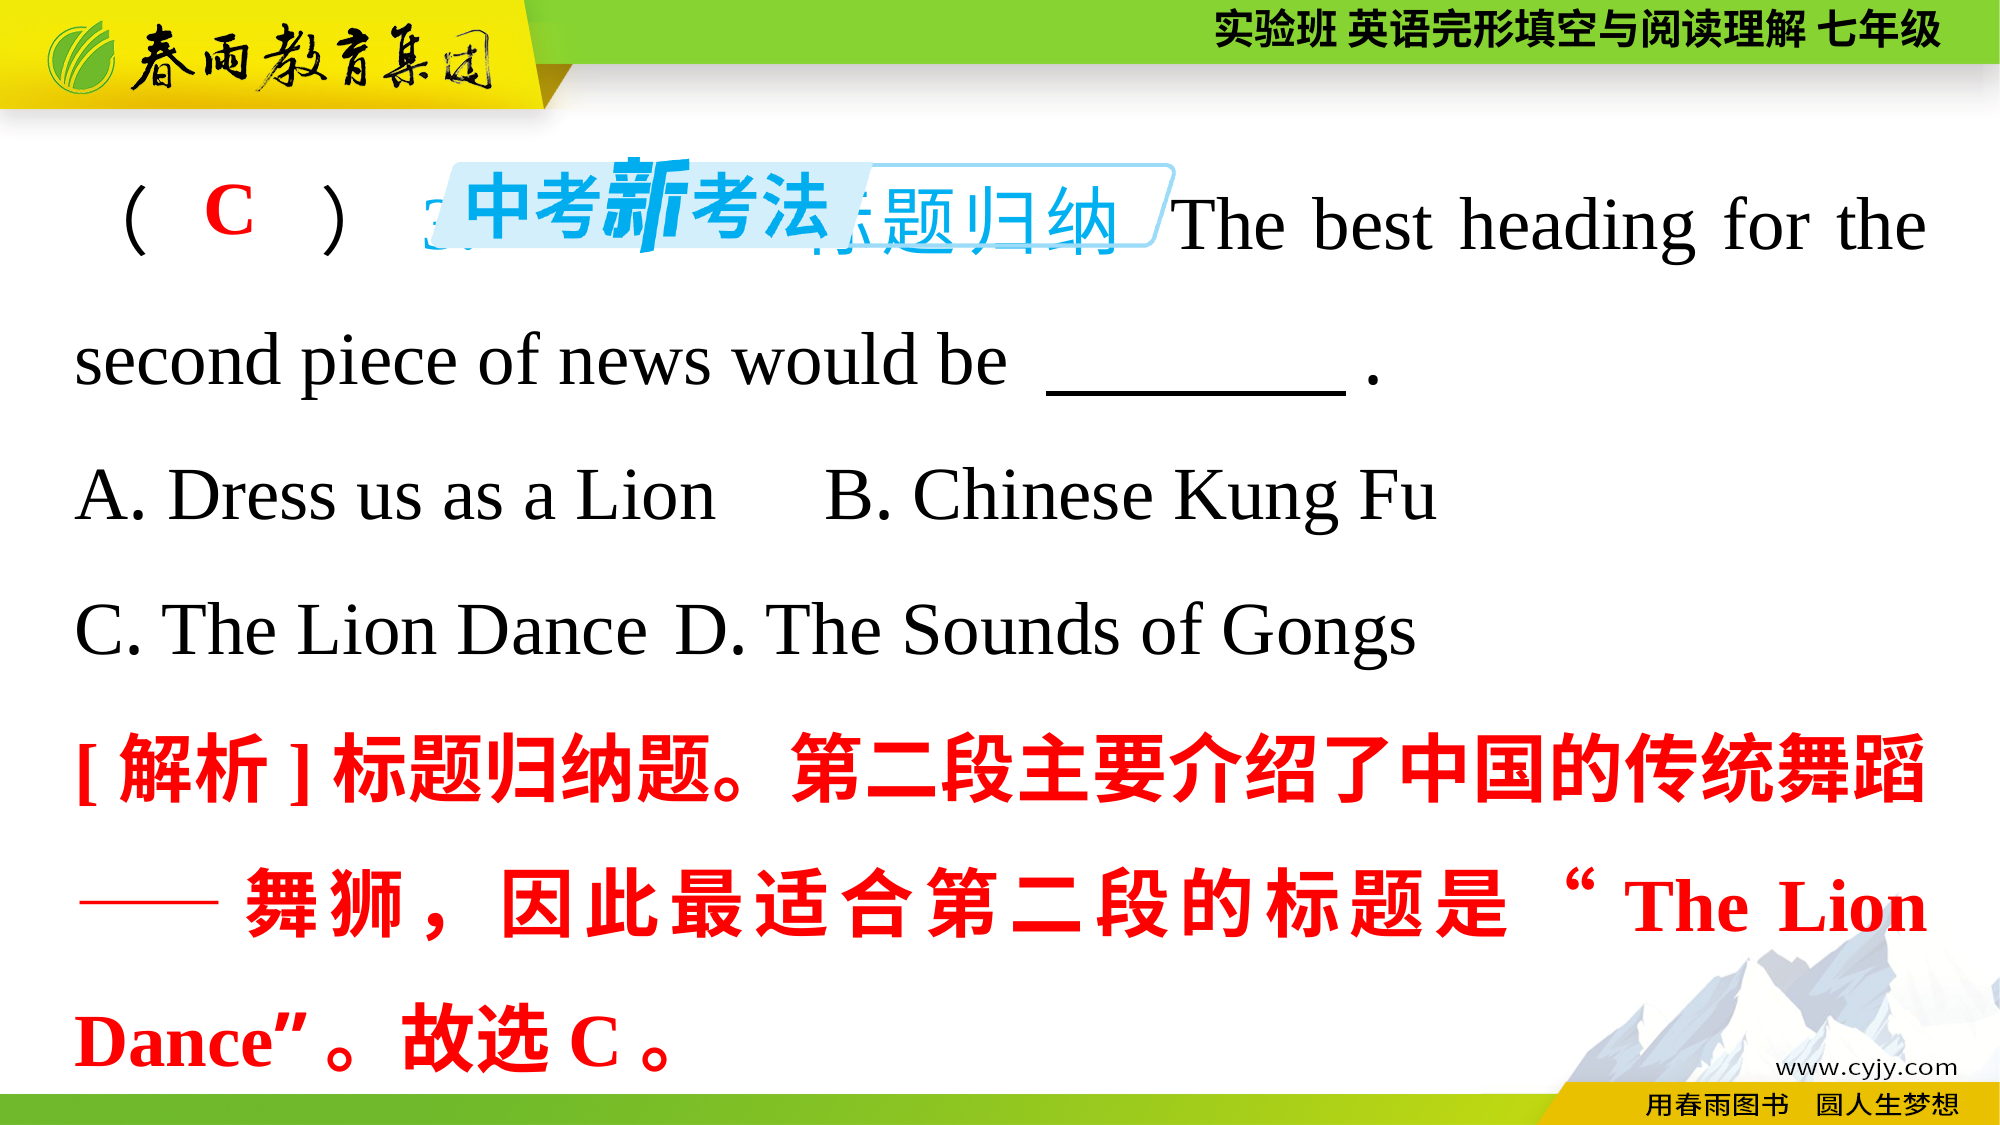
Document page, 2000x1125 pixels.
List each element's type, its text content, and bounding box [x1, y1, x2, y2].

list （ ）3. 标题归纳 The best heading for the second piece of news would be . A. Dress us as a Lion B. Chinese Kung Fu C. The Lion Dance D. The Sounds of Gongs [59, 122, 1944, 666]
text_box [解析]标题归纳题。第二段主要介绍了中国的传统舞蹈——舞狮，因此最适合第二段的标题是“The Lion Dance”。故选C。 [59, 668, 1944, 1089]
text_box C [188, 152, 273, 258]
picture [0, 0, 2000, 1125]
